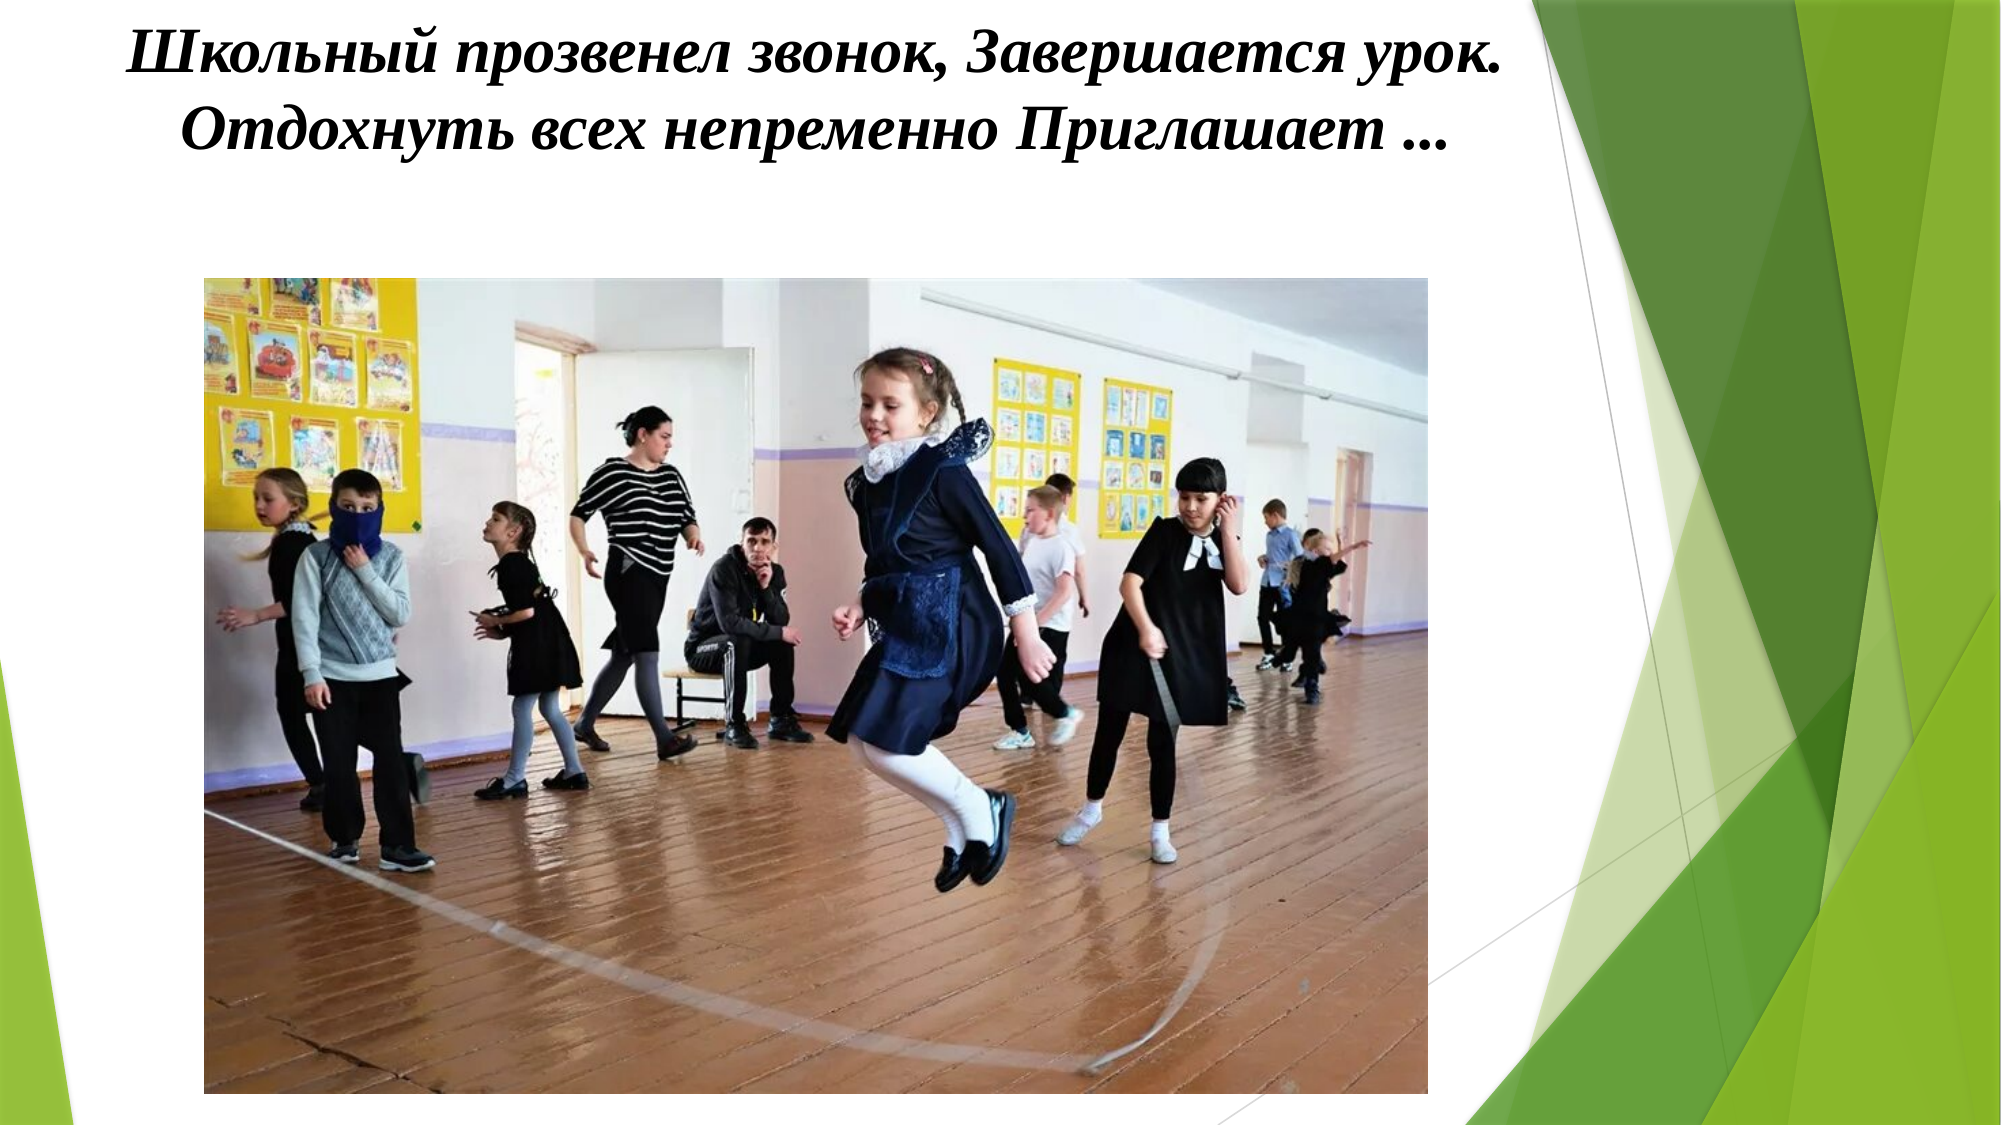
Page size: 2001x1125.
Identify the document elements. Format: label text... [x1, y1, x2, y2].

picture [203, 277, 1429, 1095]
title Школьный прозвенел звонок, Завершается урок. Отдохнуть всех непременно Приглашает ... [111, 0, 1522, 217]
